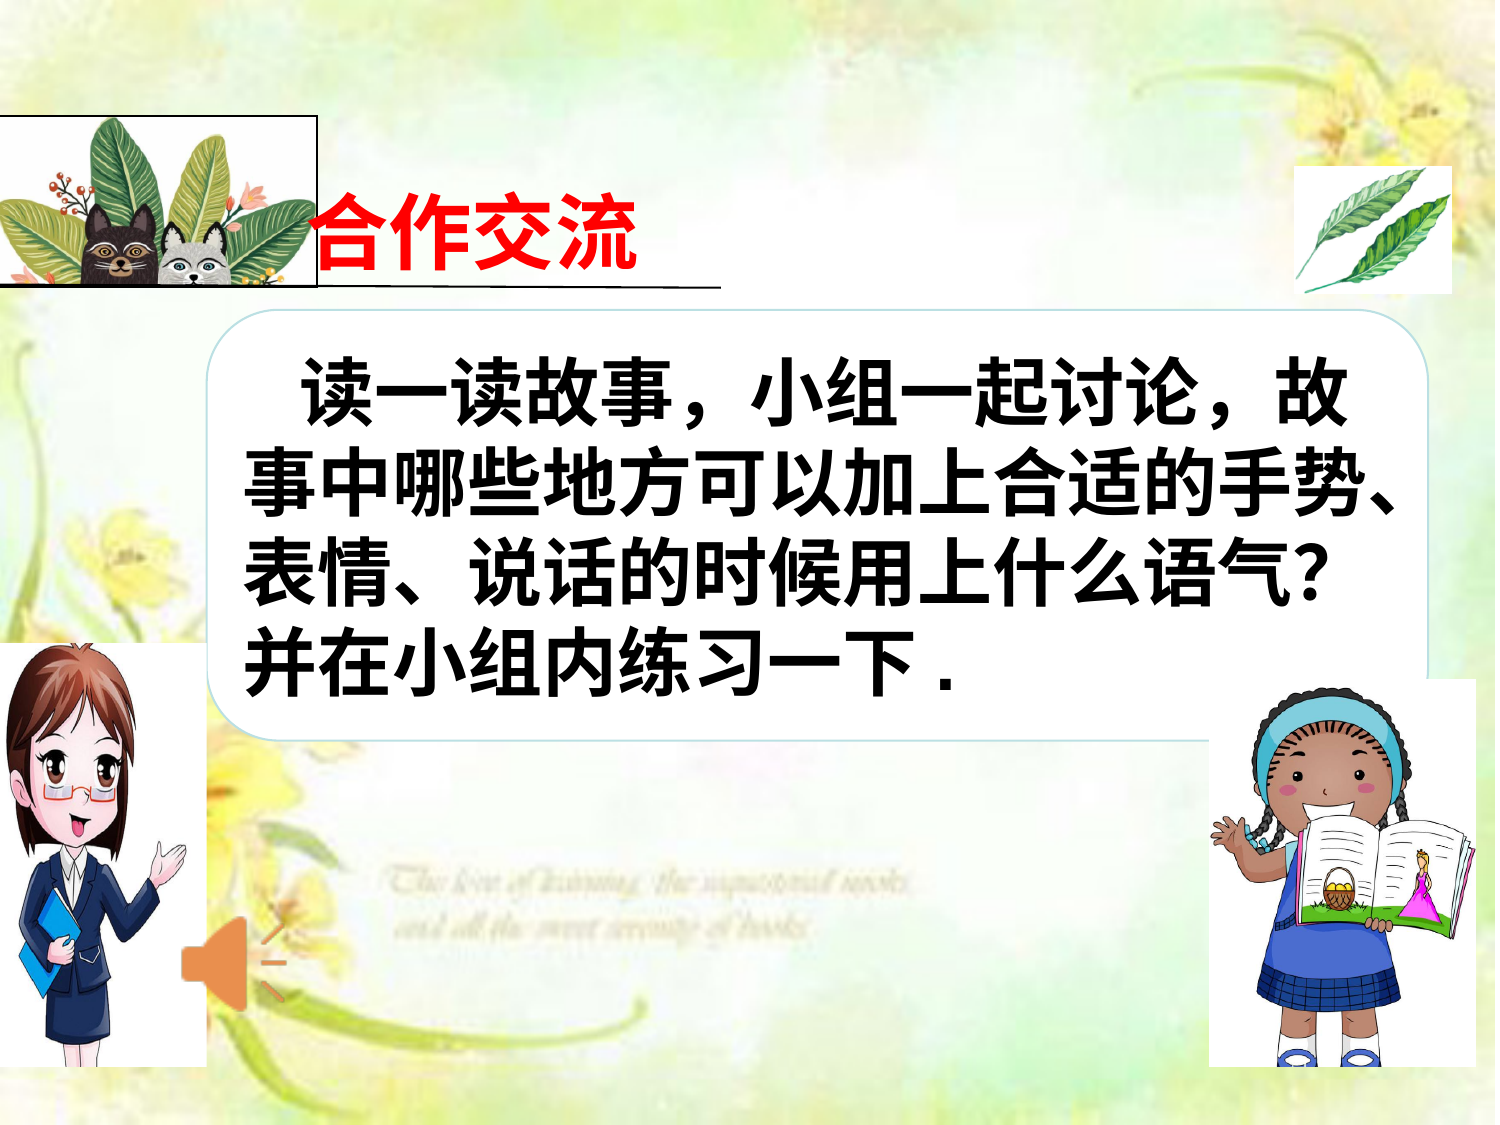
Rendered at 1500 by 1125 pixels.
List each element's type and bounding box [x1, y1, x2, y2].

picture [0, 0, 1495, 1125]
text_box [0, 116, 721, 288]
